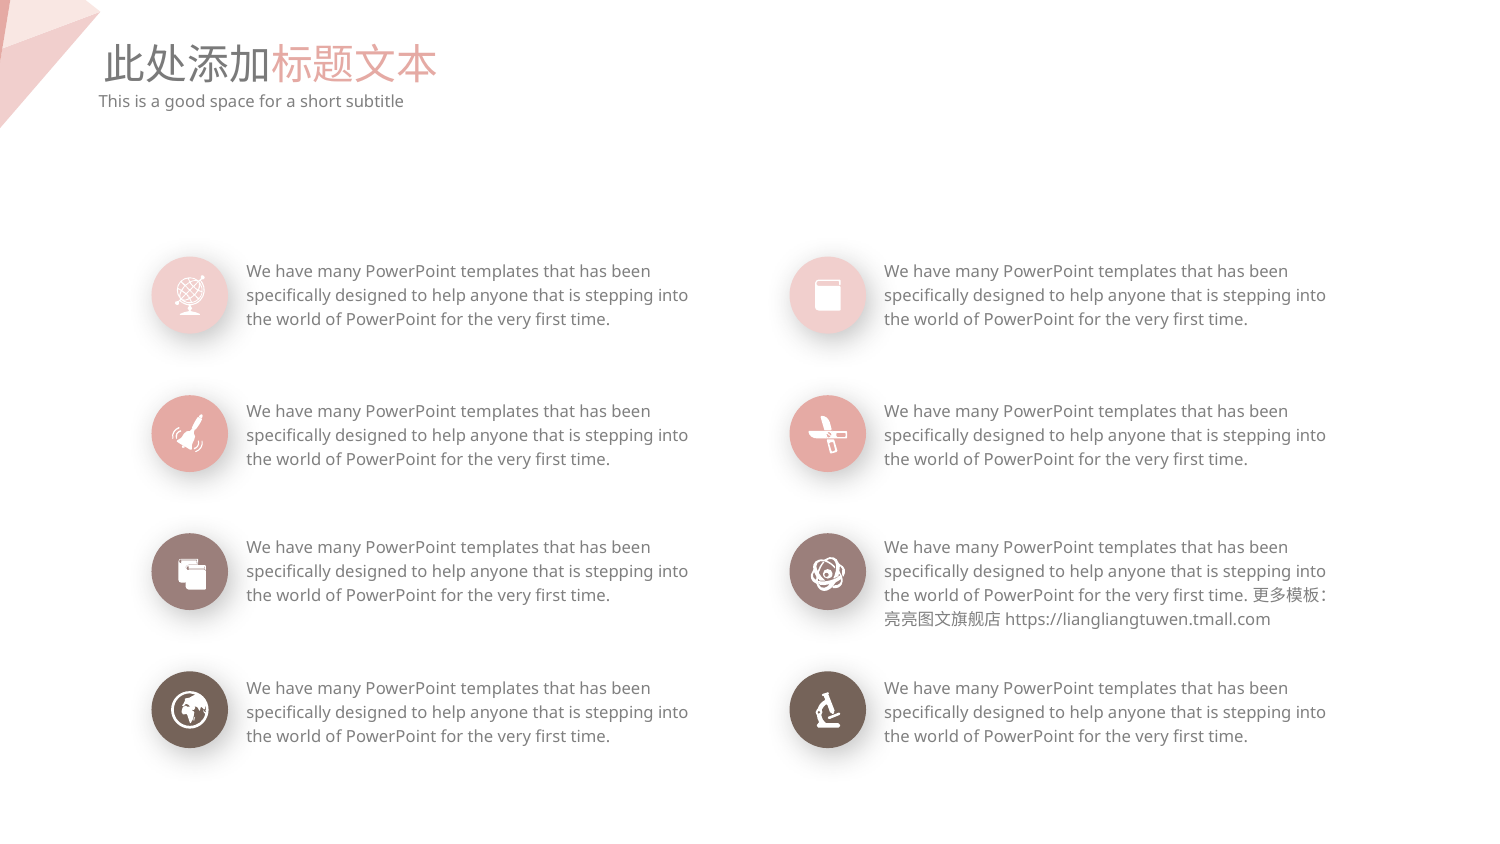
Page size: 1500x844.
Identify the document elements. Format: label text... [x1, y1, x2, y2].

text_box [787, 254, 869, 336]
text_box We have many PowerPoint templates that has been specifically designed to help anyone that is stepping into the world of PowerPoint for the very first time. [884, 396, 1345, 469]
text_box We have many PowerPoint templates that has been specifically designed to help anyone that is stepping into the world of PowerPoint for the very first time. [884, 673, 1345, 746]
text_box [149, 393, 231, 475]
text_box [787, 393, 869, 475]
text_box We have many PowerPoint templates that has been specifically designed to help anyone that is stepping into the world of PowerPoint for the very first time. [246, 532, 708, 605]
text_box [815, 692, 841, 728]
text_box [807, 415, 848, 454]
text_box We have many PowerPoint templates that has been specifically designed to help anyone that is stepping into the world of PowerPoint for the very first time.更多模板：亮亮图文旗舰店https://liangliangtuwen.tmall.com [884, 532, 1345, 629]
text_box We have many PowerPoint templates that has been specifically designed to help anyone that is stepping into the world of PowerPoint for the very first time. [884, 256, 1345, 329]
text_box [172, 414, 203, 450]
text_box [810, 557, 845, 591]
text_box [149, 531, 231, 613]
text_box [149, 254, 231, 336]
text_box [0, 0, 101, 131]
text_box [193, 440, 203, 453]
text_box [174, 274, 207, 316]
text_box [787, 531, 869, 613]
text_box [149, 669, 231, 751]
text_box [787, 669, 869, 751]
text_box [171, 691, 209, 729]
text_box We have many PowerPoint templates that has been specifically designed to help anyone that is stepping into the world of PowerPoint for the very first time. [246, 673, 708, 746]
text_box We have many PowerPoint templates that has been specifically designed to help anyone that is stepping into the world of PowerPoint for the very first time. [246, 256, 708, 329]
text_box This is a good space for a short subtitle [104, 83, 420, 119]
text_box [178, 558, 206, 590]
text_box We have many PowerPoint templates that has been specifically designed to help anyone that is stepping into the world of PowerPoint for the very first time. [246, 396, 708, 469]
text_box 此处添加标题文本 [104, 30, 454, 95]
text_box [815, 279, 841, 311]
